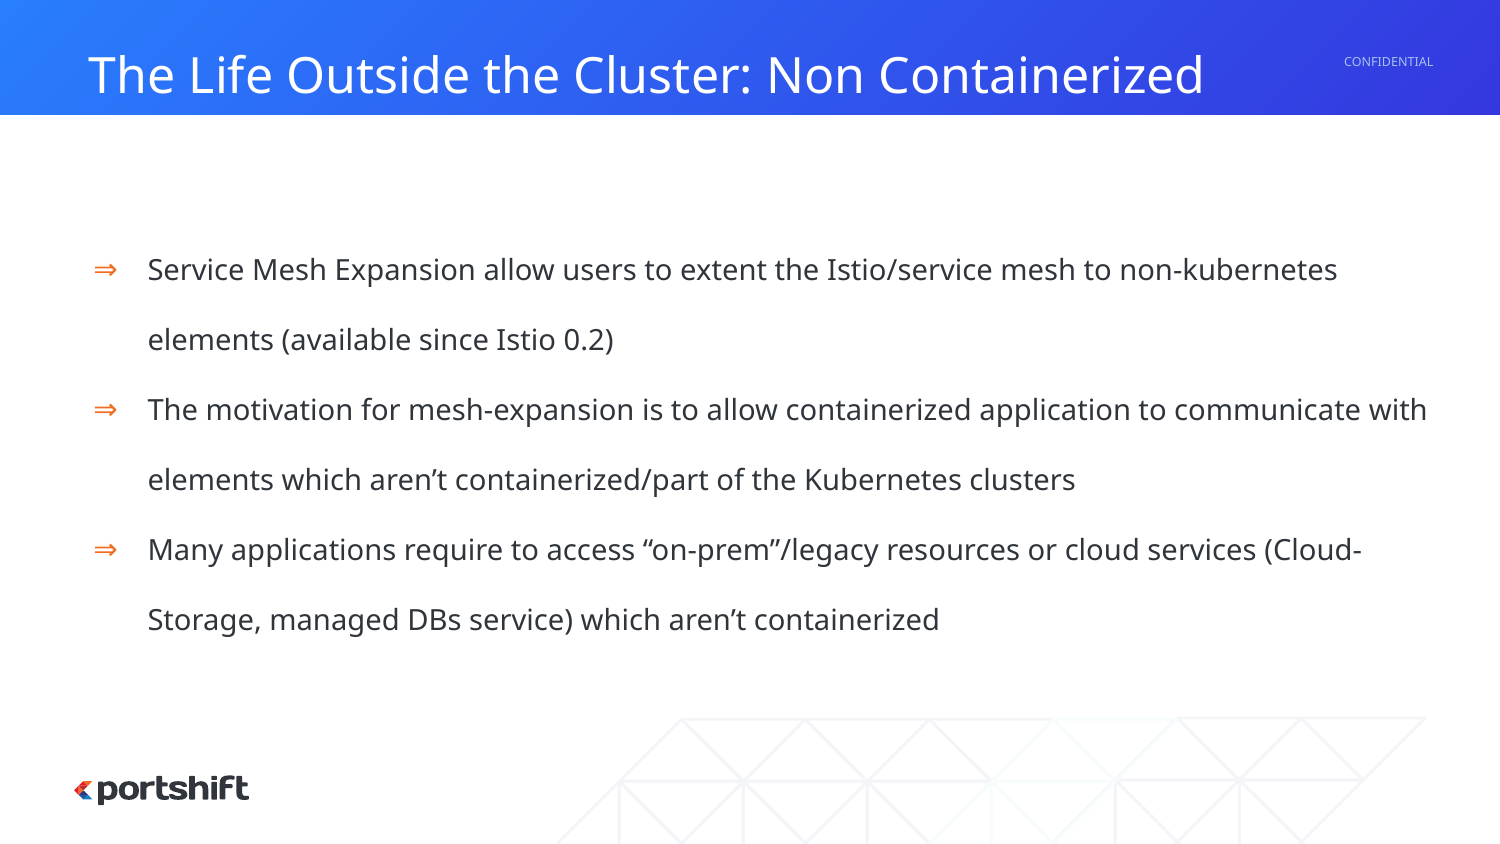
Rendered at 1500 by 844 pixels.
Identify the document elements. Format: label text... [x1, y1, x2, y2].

text_box The Life Outside the Cluster: Non Containerized Resources [74, 19, 1466, 115]
text_box Service Mesh Expansion allow users to extent the Istio/service mesh to non-kubernetes elements (available since Istio 0.2) The motivation for mesh-expansion is to allow containerized application to communicate with elements which aren’t containerized/part of the Kubernetes clusters Many applications require to access “on-prem”/legacy resources or cloud services (Cloud-Storage, managed DBs service) which aren’t containerized [57, 201, 1484, 759]
